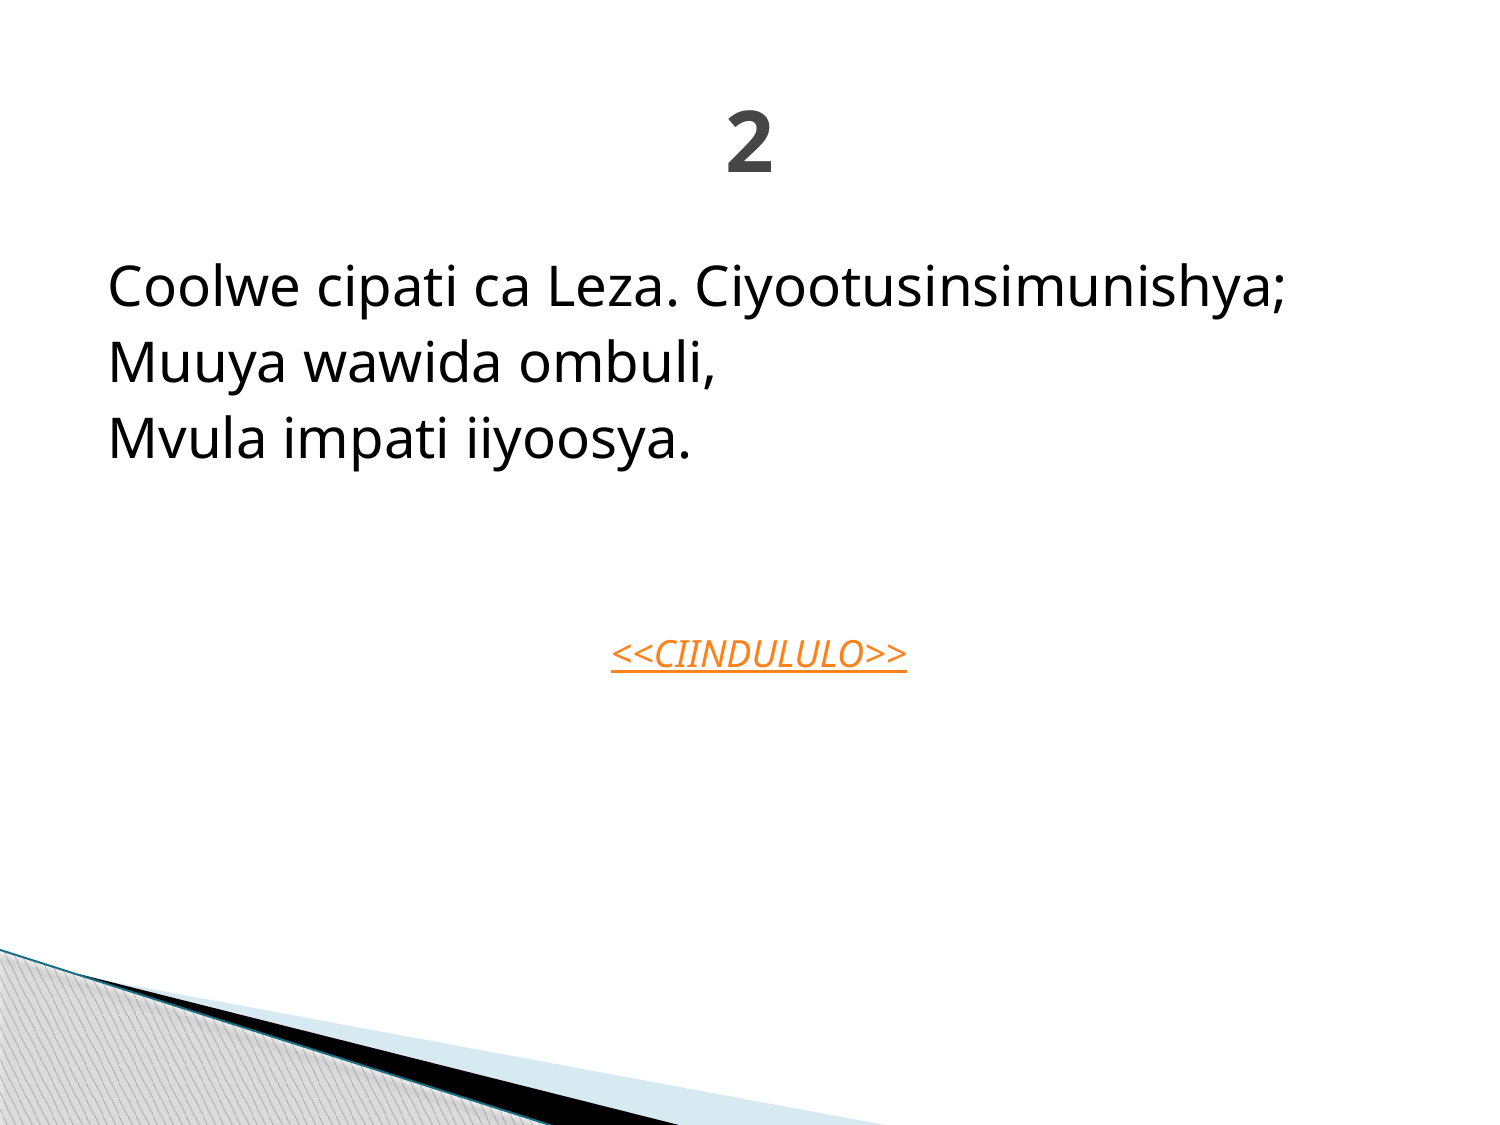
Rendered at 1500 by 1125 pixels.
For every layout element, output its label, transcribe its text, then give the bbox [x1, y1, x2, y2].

title 2 [75, 45, 1425, 233]
list Coolwe cipati ca Leza. Ciyootusinsimunishya; Muuya wawida ombuli, Mvula impati iiyoosya. <<CIINDULULO>> [75, 243, 1425, 986]
